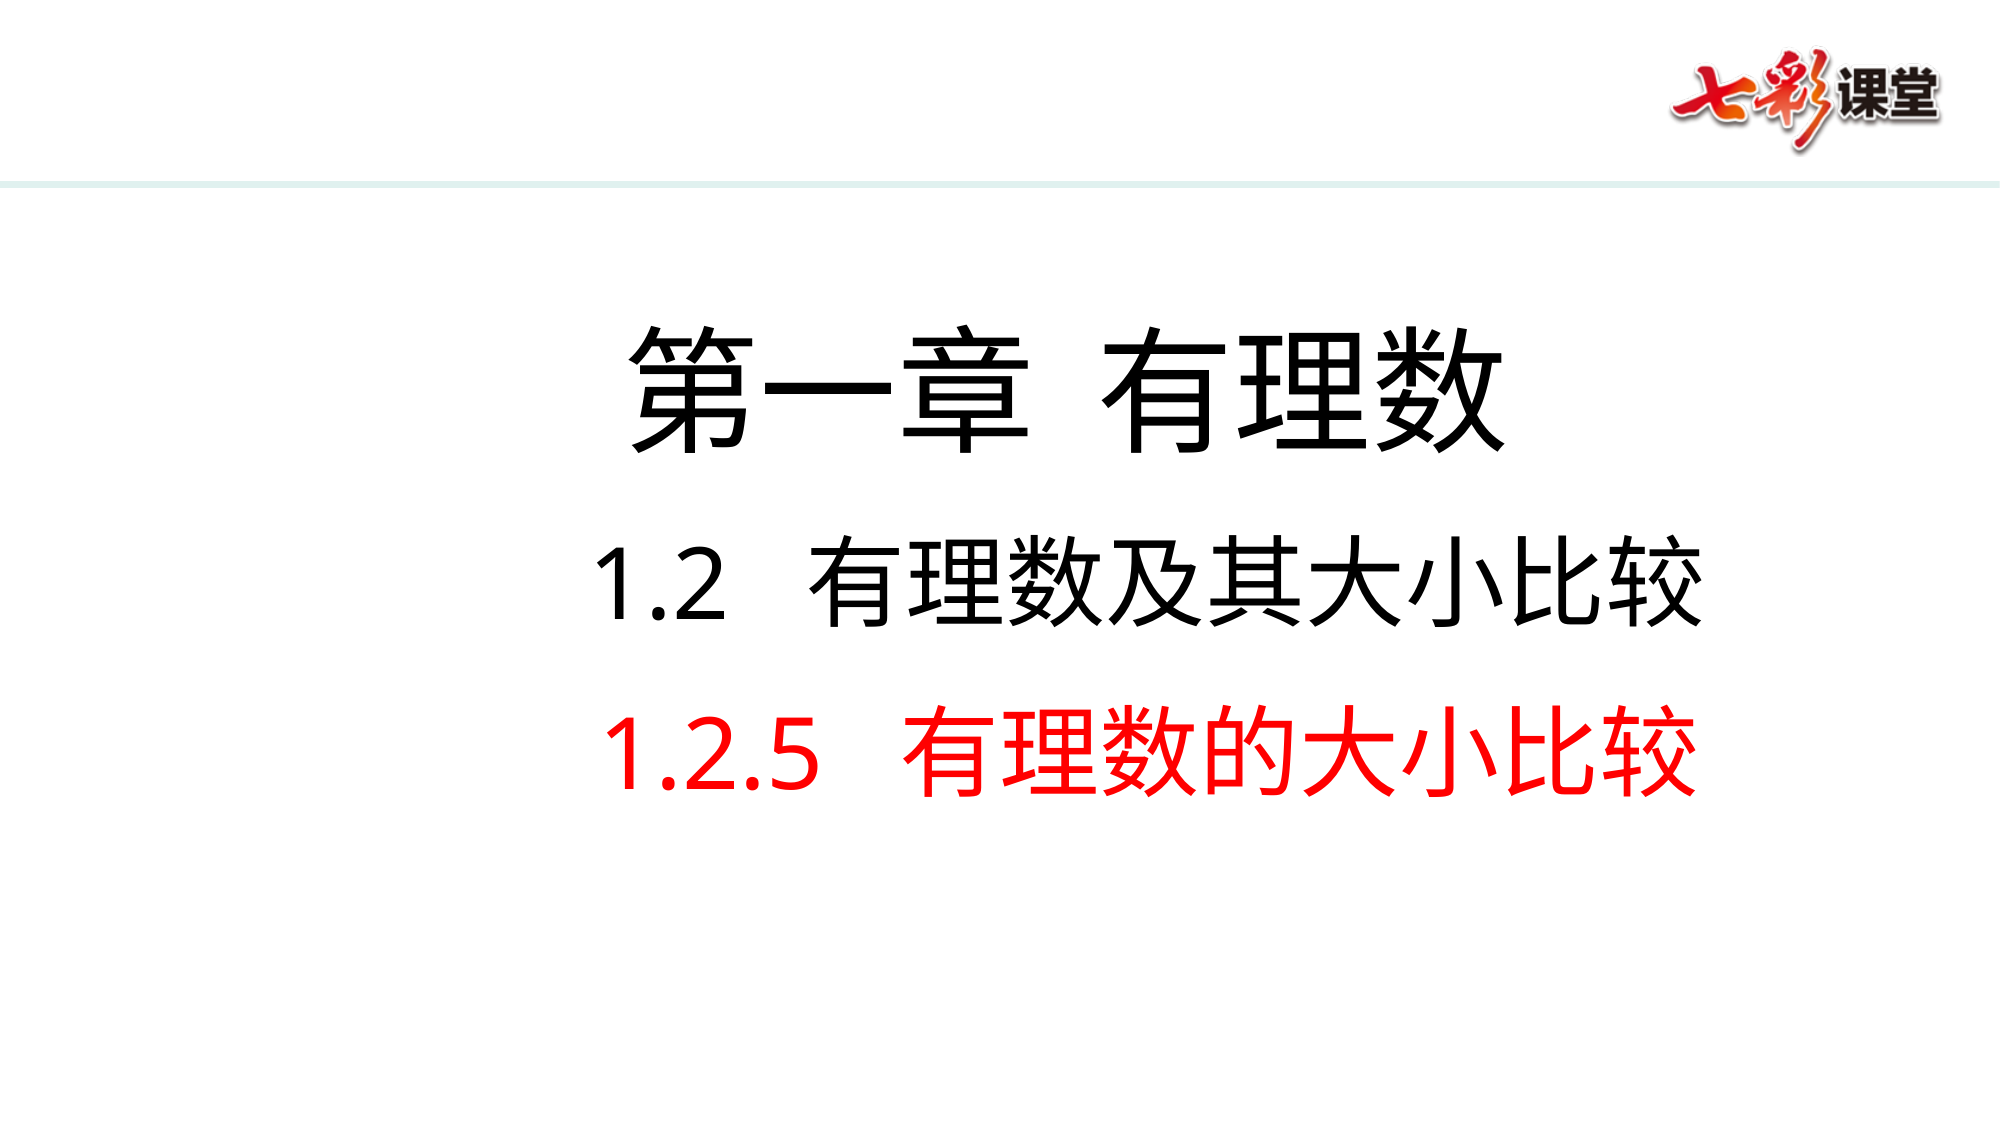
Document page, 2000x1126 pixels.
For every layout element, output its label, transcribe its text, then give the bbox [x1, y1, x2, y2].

text_box 第一章 有理数 [533, 295, 1598, 480]
picture [1666, 42, 1948, 157]
text_box 1.2 有理数及其大小比较 1.2.5 有理数的大小比较 [498, 509, 1796, 820]
